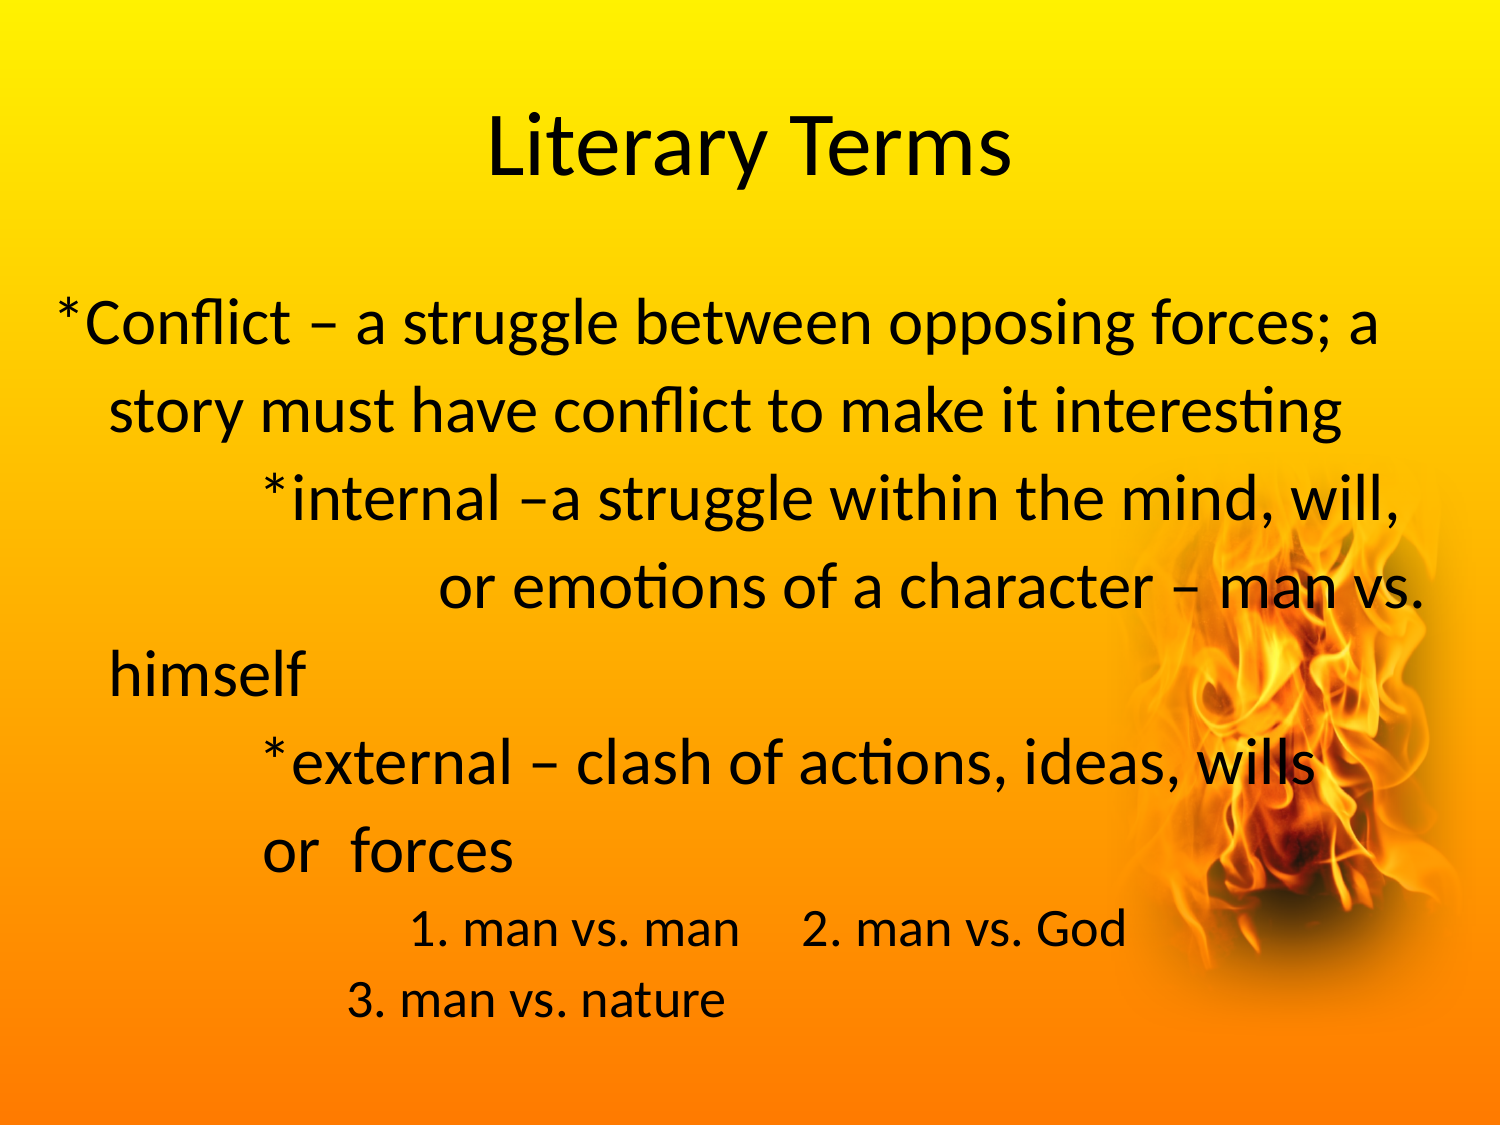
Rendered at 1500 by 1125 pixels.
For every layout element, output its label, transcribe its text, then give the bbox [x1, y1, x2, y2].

list *Conflict – a struggle between opposing forces; a story must have conflict to make it interesting *internal –a struggle within the mind, will, or emotions of a character – man vs. himself *external – clash of actions, ideas, wills or forces 1. man vs. man 2. man vs. God 3. man vs. nature [37, 262, 1463, 1063]
title Literary Terms [75, 45, 1425, 233]
